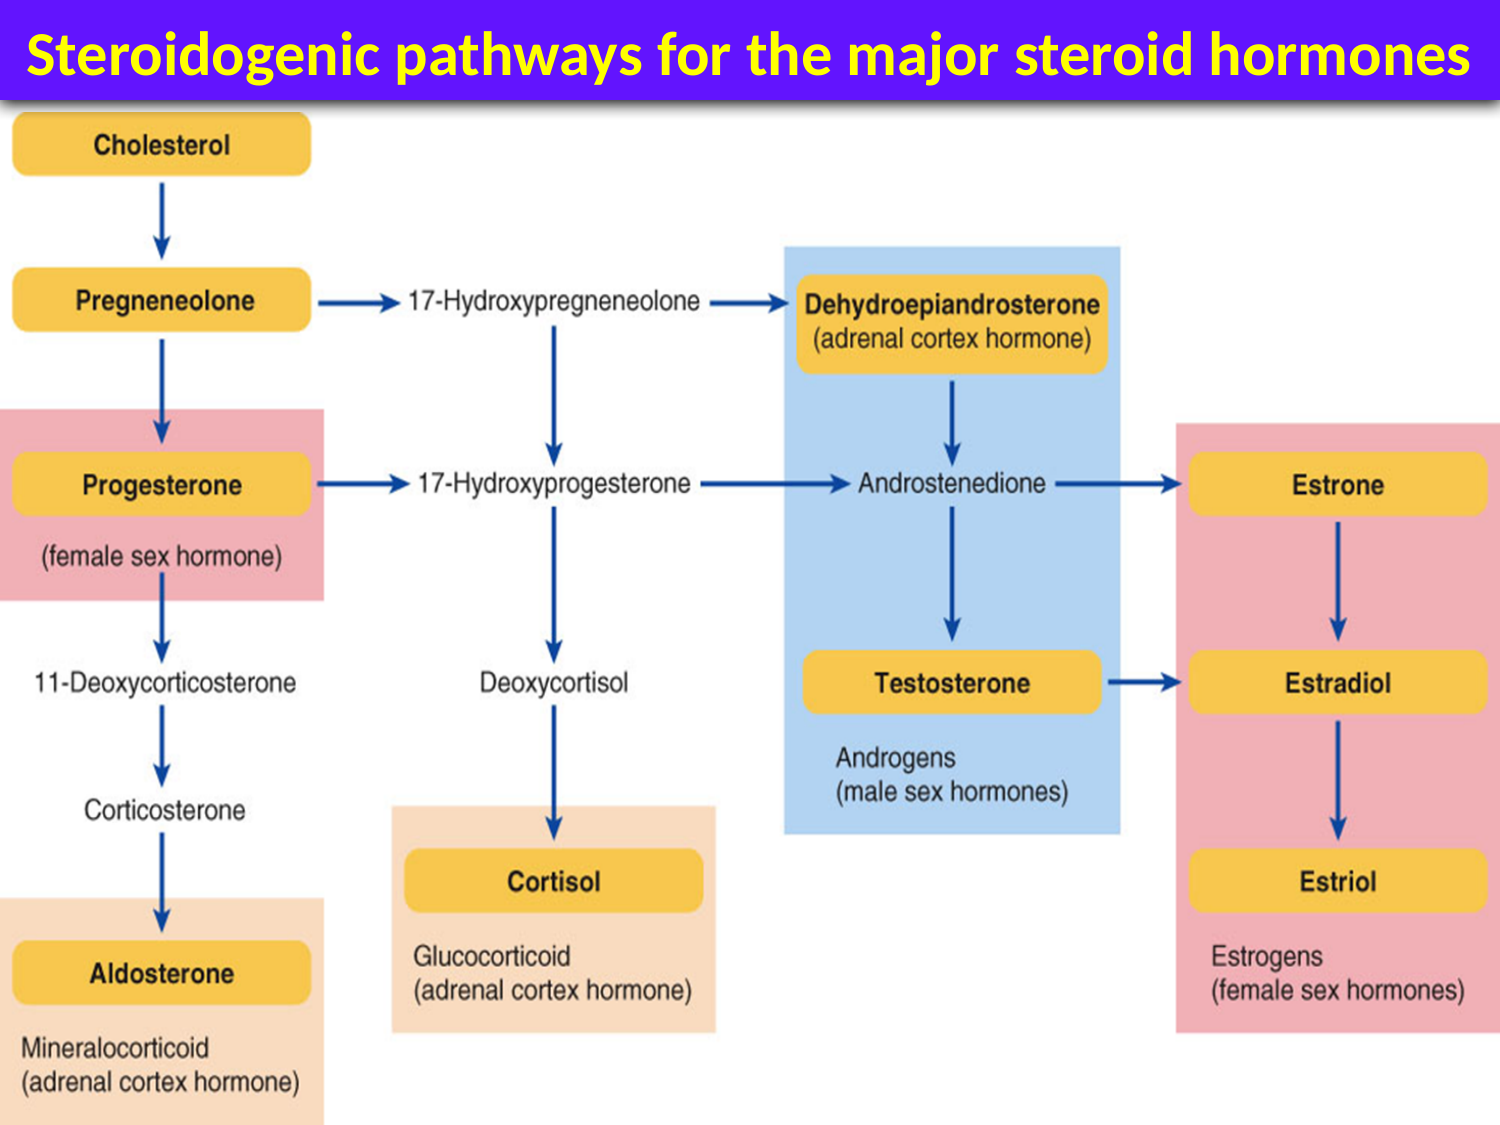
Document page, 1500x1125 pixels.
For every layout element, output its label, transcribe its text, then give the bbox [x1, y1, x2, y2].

picture [0, 112, 1500, 1125]
title Steroidogenic pathways for the major steroid hormones [0, 0, 1500, 100]
